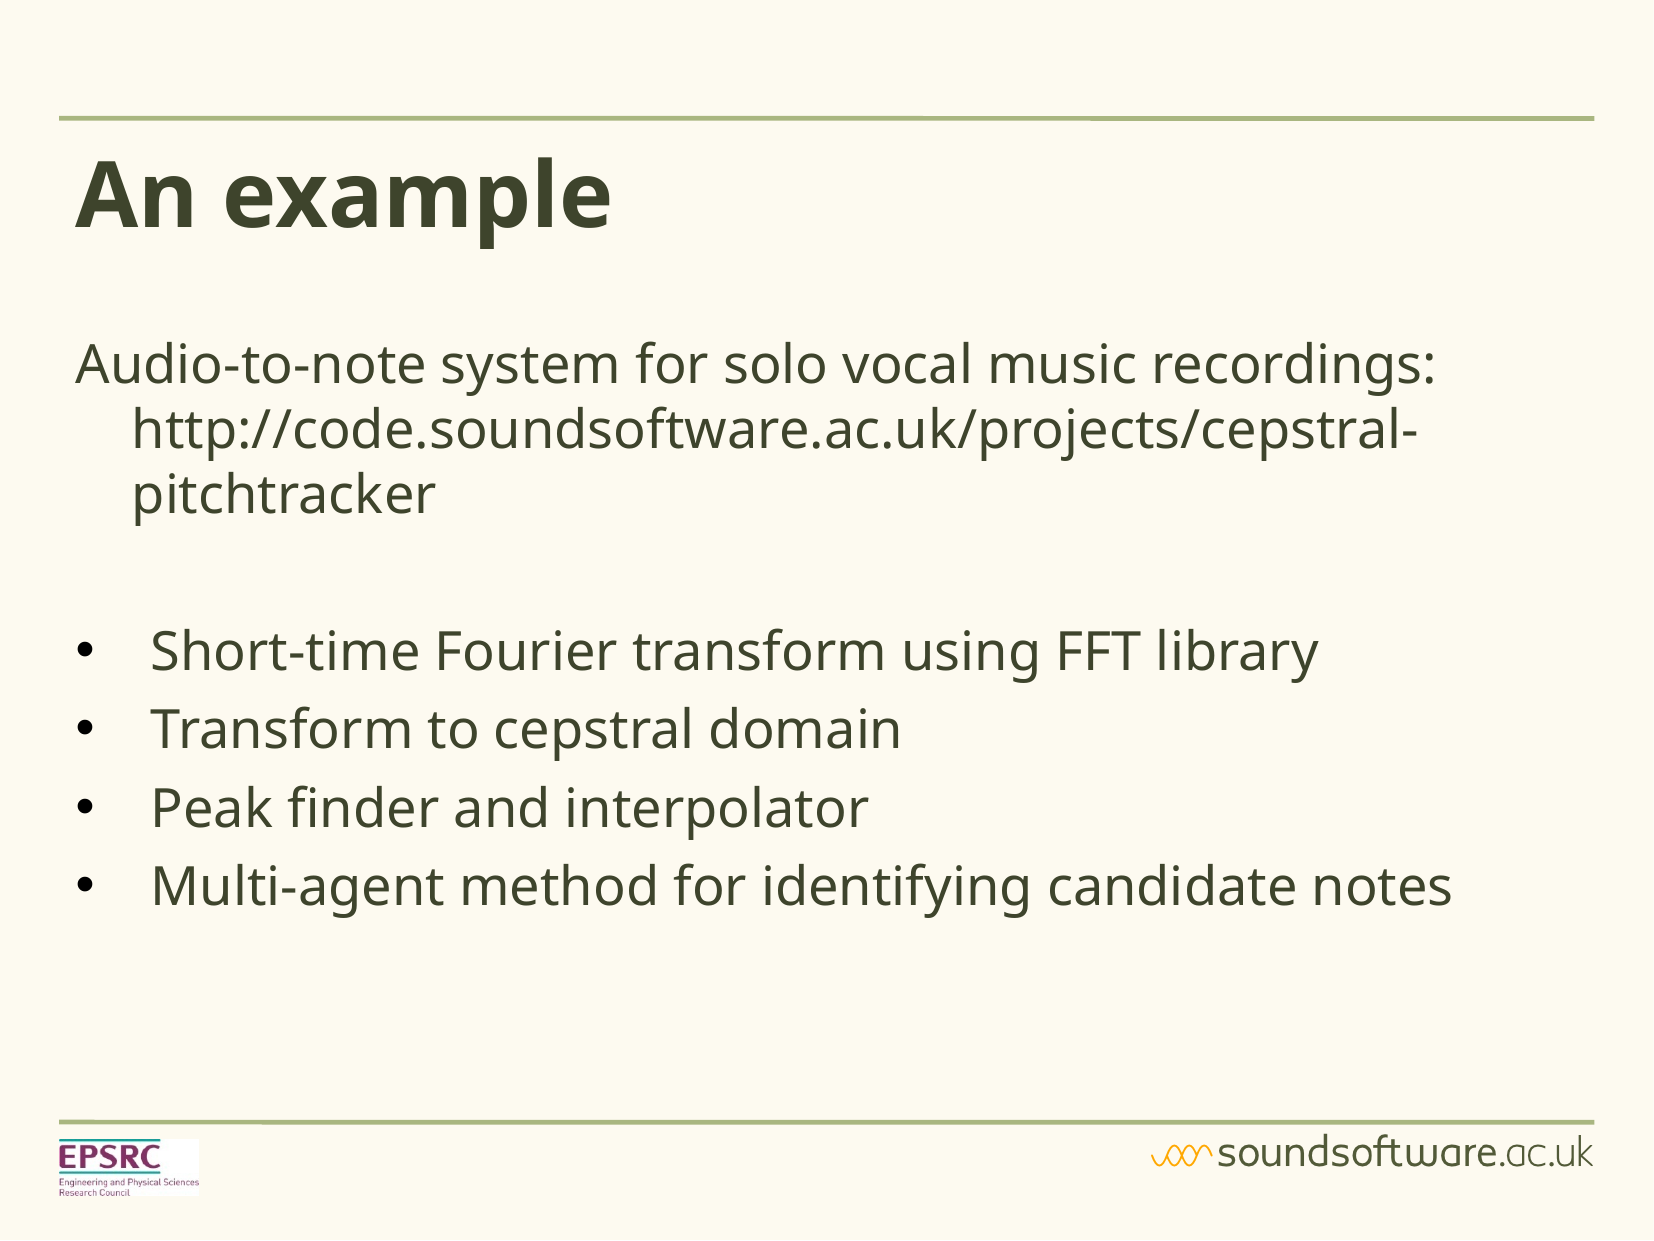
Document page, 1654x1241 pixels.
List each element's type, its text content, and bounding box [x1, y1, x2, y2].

picture [1151, 1133, 1593, 1167]
title An example [59, 118, 1592, 263]
picture [59, 1139, 199, 1196]
list Audio-to-note system for solo vocal music recordings: http://code.soundsoftware.ac.uk/projects/cepstral-pitchtracker Short-time Fourier transform using FFT library Transform to cepstral domain Peak finder and interpolator Multi-agent method for identifying candidate notes [59, 321, 1592, 1137]
